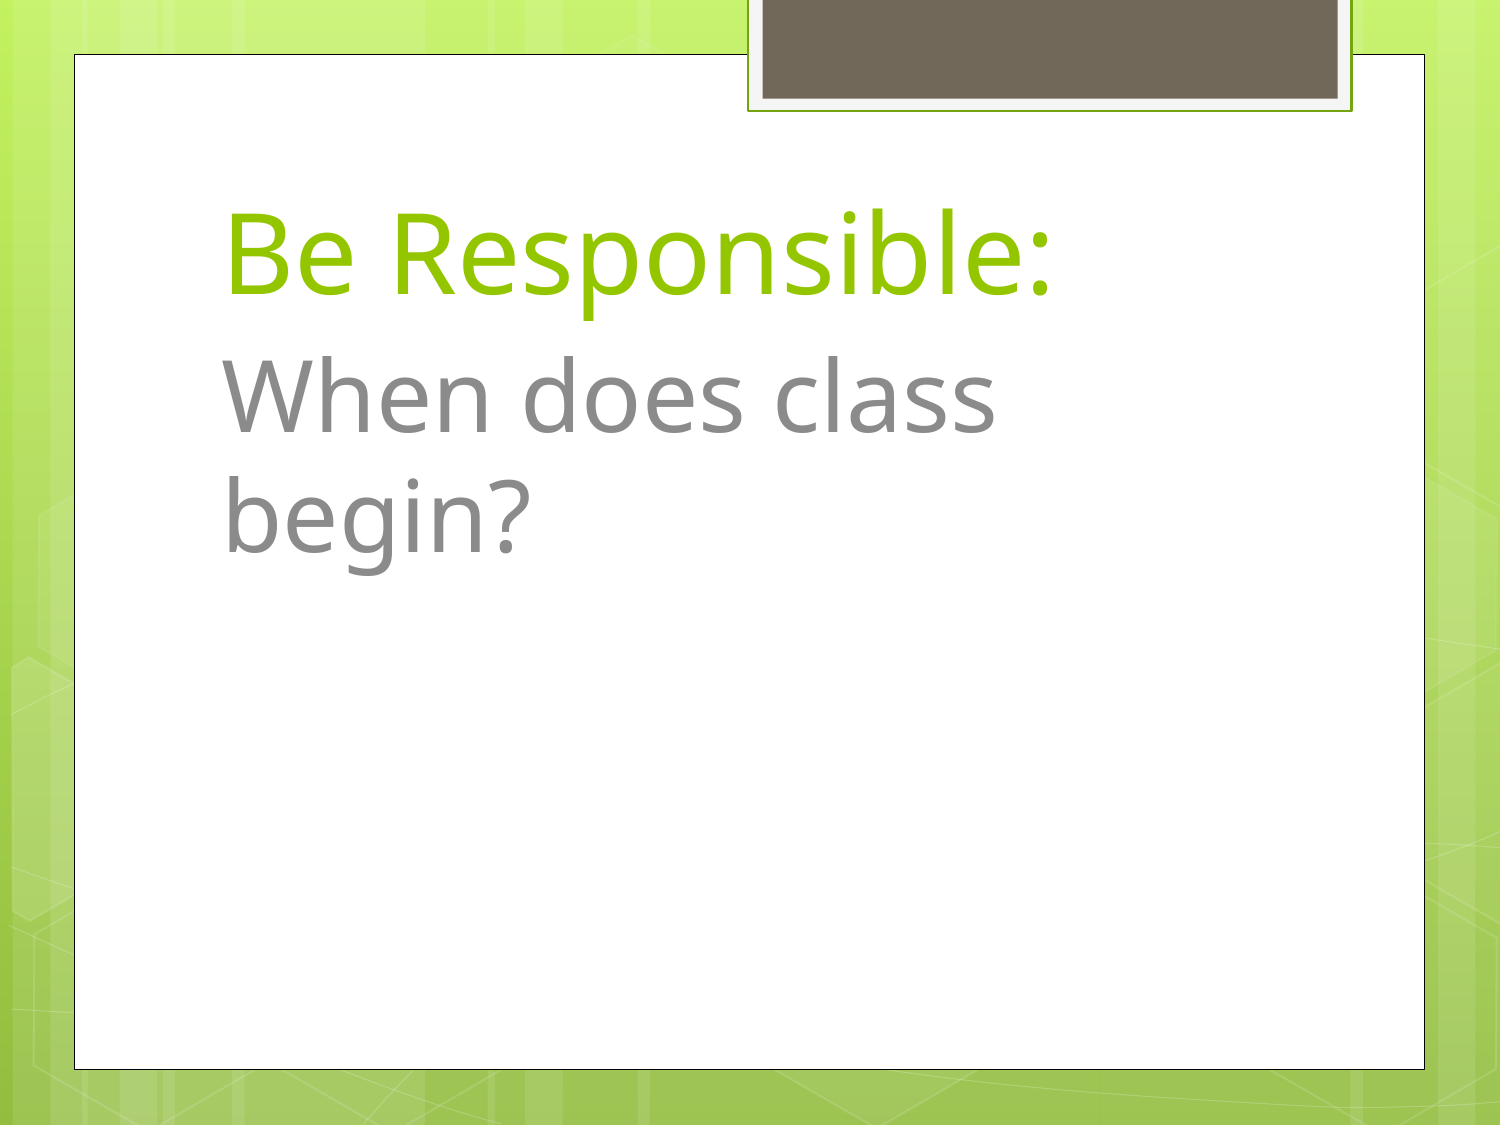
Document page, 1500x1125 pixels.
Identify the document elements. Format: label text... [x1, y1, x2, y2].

title Be Responsible: [206, 174, 1296, 324]
list When does class begin? [206, 324, 1296, 950]
